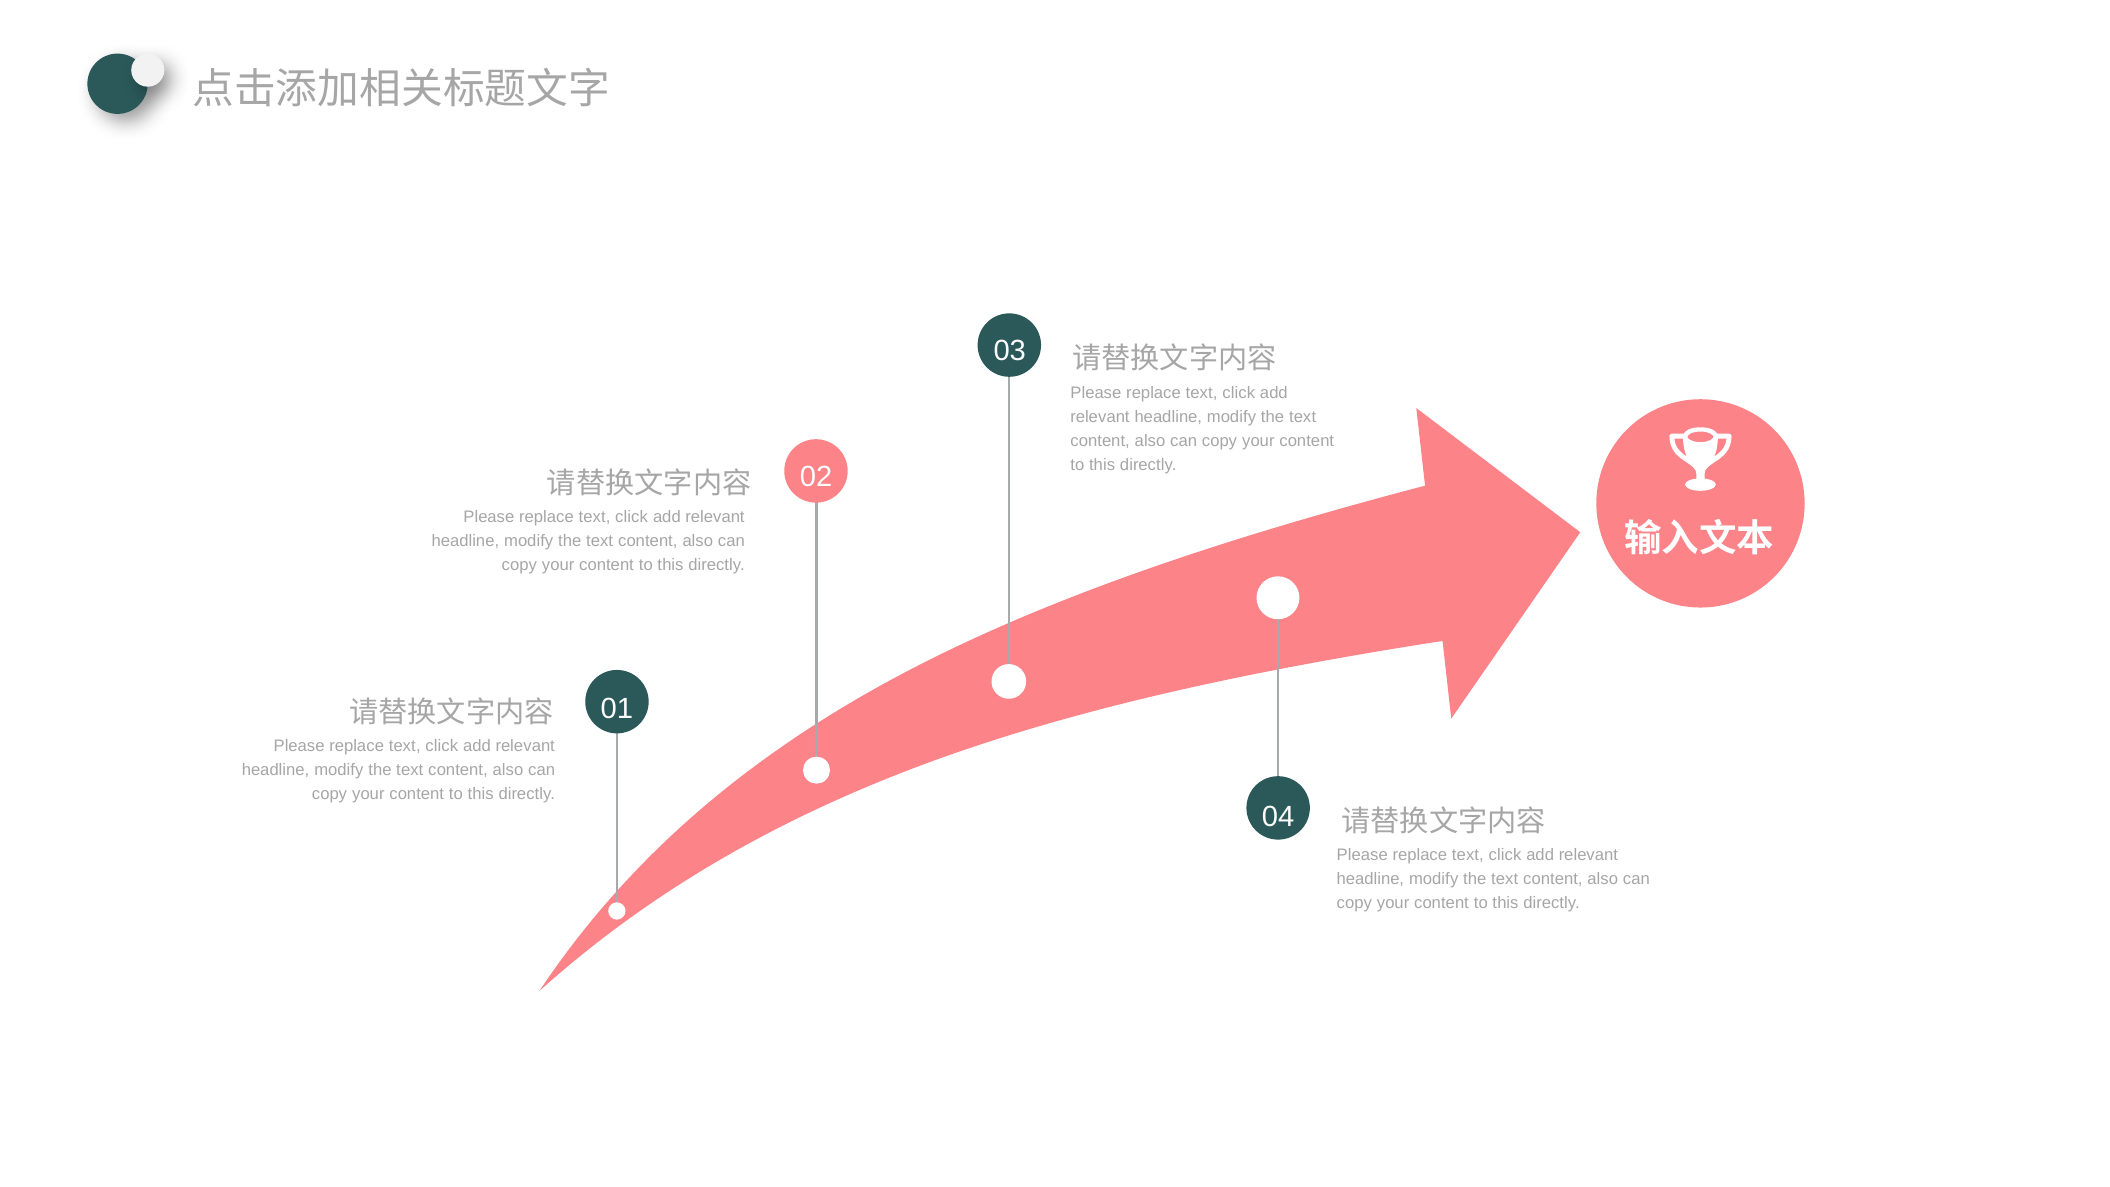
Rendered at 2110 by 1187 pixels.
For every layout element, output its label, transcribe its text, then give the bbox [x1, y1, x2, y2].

text_box Please replace text, click add relevant headline, modify the text content, also can copy your content to this directly. [1070, 378, 1352, 474]
text_box 点击添加相关标题文字 [176, 53, 680, 114]
text_box 04 [1258, 787, 1298, 835]
text_box Please replace text, click add relevant headline, modify the text content, also can copy your content to this directly. [406, 501, 746, 574]
text_box [1246, 776, 1310, 833]
text_box [608, 902, 626, 920]
text_box [977, 313, 1042, 377]
text_box [539, 408, 1581, 991]
text_box 01 [597, 680, 637, 727]
text_box [1261, 835, 1295, 840]
text_box 请替换文字内容 [1072, 332, 1294, 375]
text_box [130, 52, 166, 88]
text_box [1256, 576, 1300, 620]
text_box 请替换文字内容 [494, 457, 752, 500]
text_box 请替换文字内容 [315, 686, 554, 729]
text_box 03 [990, 321, 1030, 369]
text_box Please replace text, click add relevant headline, modify the text content, also can copy your content to this directly. [1336, 839, 1676, 912]
text_box Please replace text, click add relevant headline, modify the text content, also can copy your content to this directly. [216, 730, 556, 803]
text_box [1596, 399, 1805, 608]
text_box [86, 52, 142, 115]
text_box [1669, 427, 1732, 491]
text_box [585, 669, 649, 734]
text_box 请替换文字内容 [1341, 795, 1563, 838]
text_box [784, 439, 848, 503]
text_box [803, 756, 831, 784]
text_box 输入文本 [1622, 499, 1776, 561]
text_box [991, 664, 1027, 699]
text_box 02 [796, 447, 836, 495]
